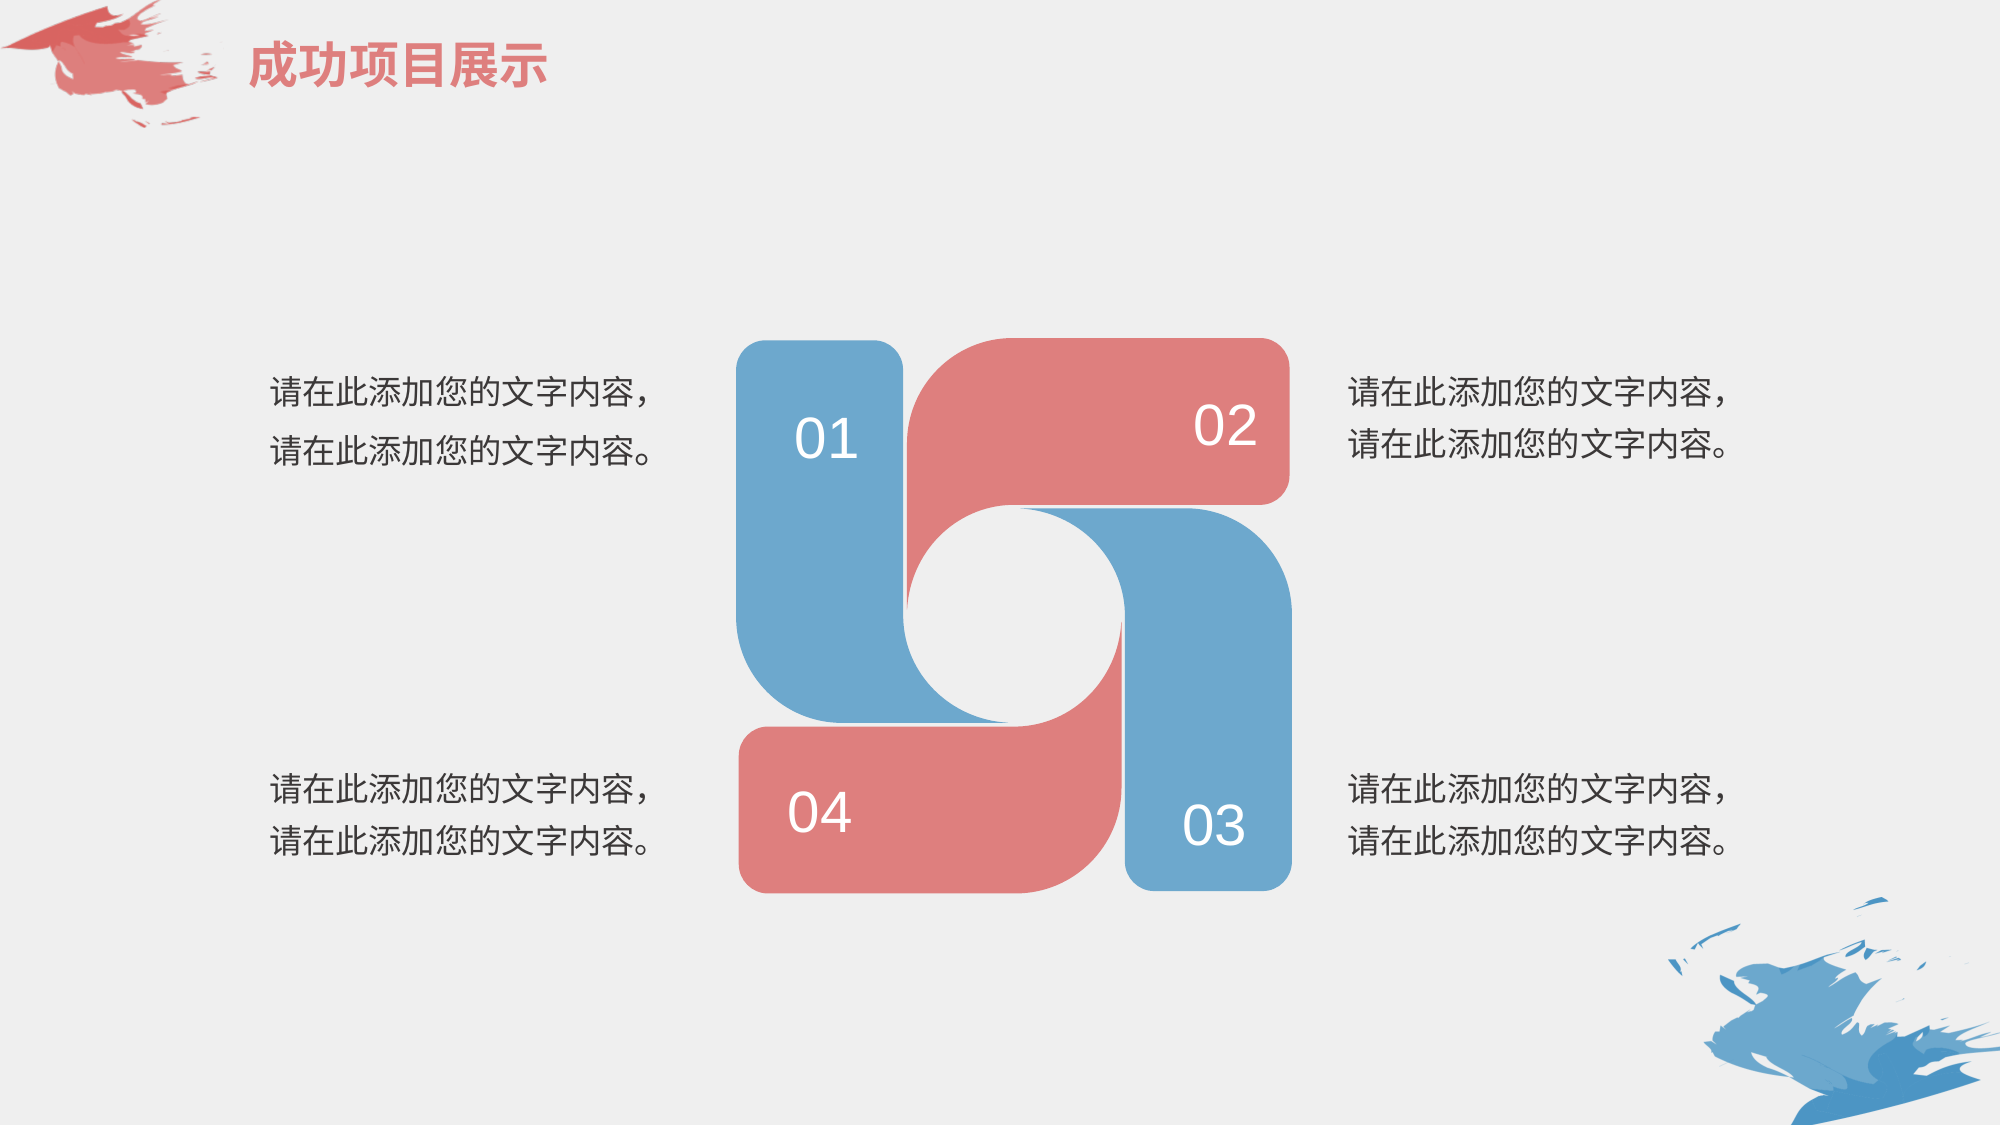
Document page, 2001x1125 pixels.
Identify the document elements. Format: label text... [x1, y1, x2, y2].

text_box 请在此添加您的文字内容， 请在此添加您的文字内容。 [1332, 748, 1772, 868]
text_box 成功项目展示 [234, 25, 564, 101]
text_box [906, 338, 1290, 610]
text_box 01 [780, 393, 875, 478]
picture [1668, 897, 2000, 1125]
text_box 02 [1179, 379, 1274, 465]
text_box [738, 621, 1122, 894]
text_box [736, 340, 1009, 723]
text_box 04 [772, 766, 868, 852]
text_box 03 [1167, 779, 1263, 865]
text_box 请在此添加您的文字内容， 请在此添加您的文字内容。 [254, 748, 693, 868]
picture [0, 0, 224, 128]
text_box [1020, 508, 1292, 892]
text_box 请在此添加您的文字内容， 请在此添加您的文字内容。 [254, 352, 693, 480]
text_box 请在此添加您的文字内容， 请在此添加您的文字内容。 [1332, 352, 1772, 471]
